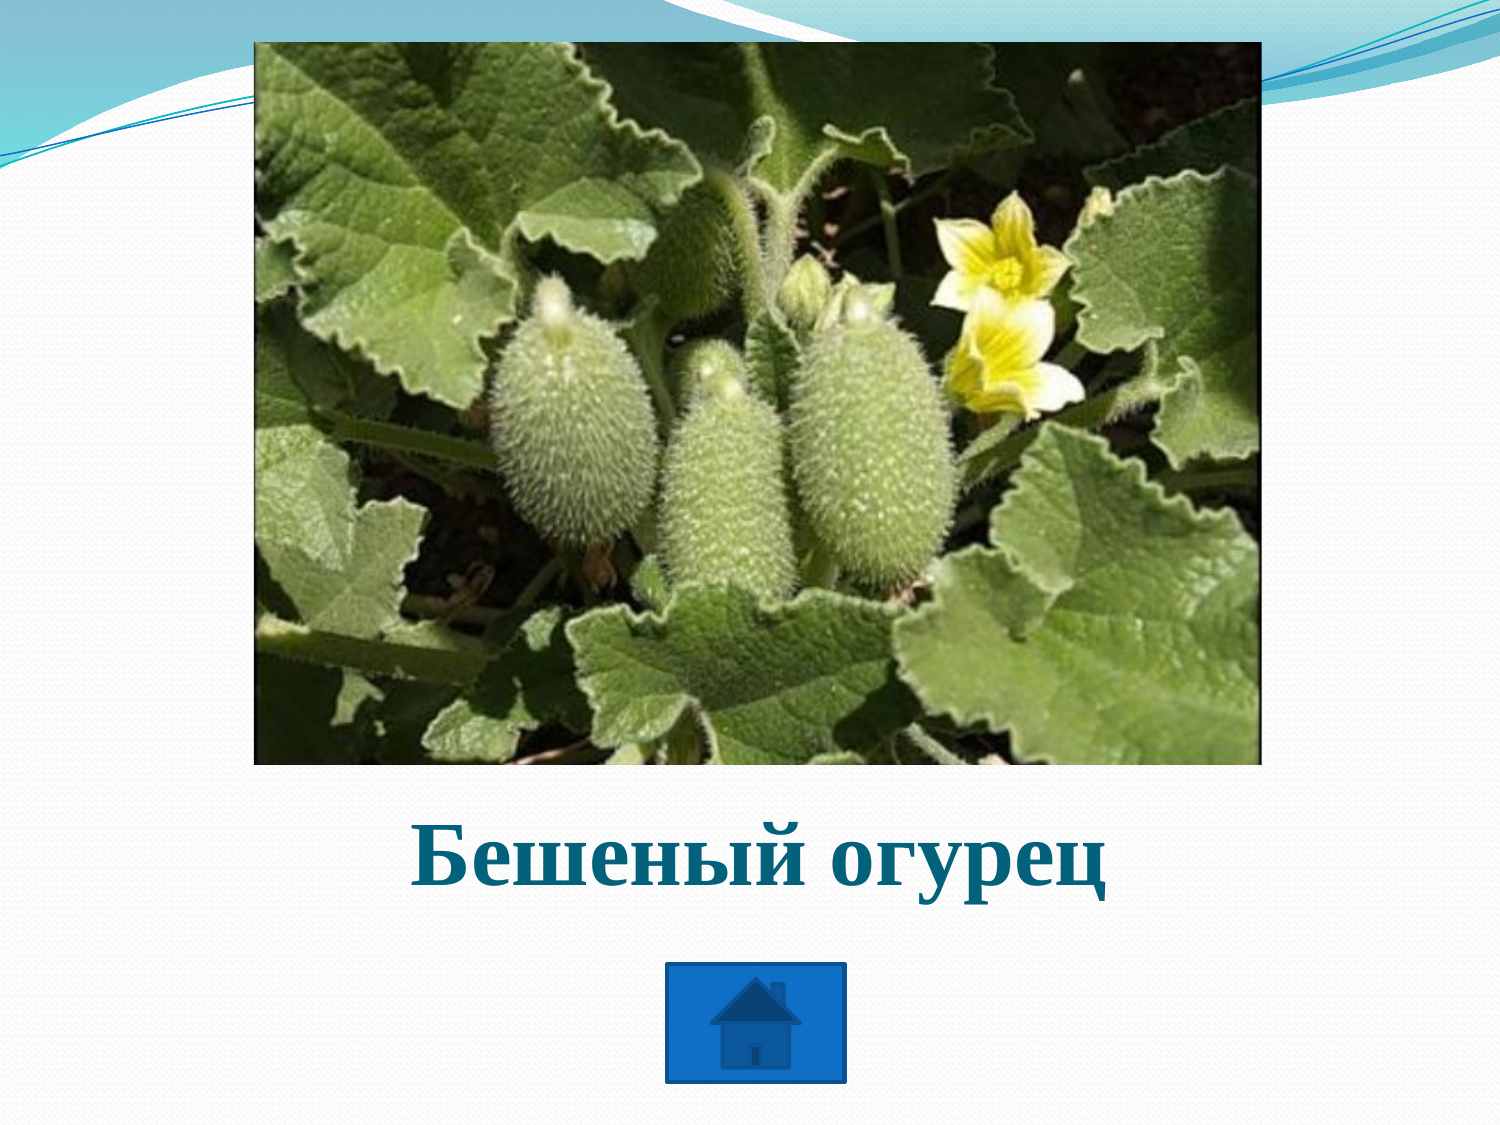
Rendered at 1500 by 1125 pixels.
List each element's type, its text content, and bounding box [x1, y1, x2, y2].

text_box Бешеный огурец [395, 786, 1270, 912]
picture [253, 42, 1262, 765]
text_box [665, 962, 847, 1084]
